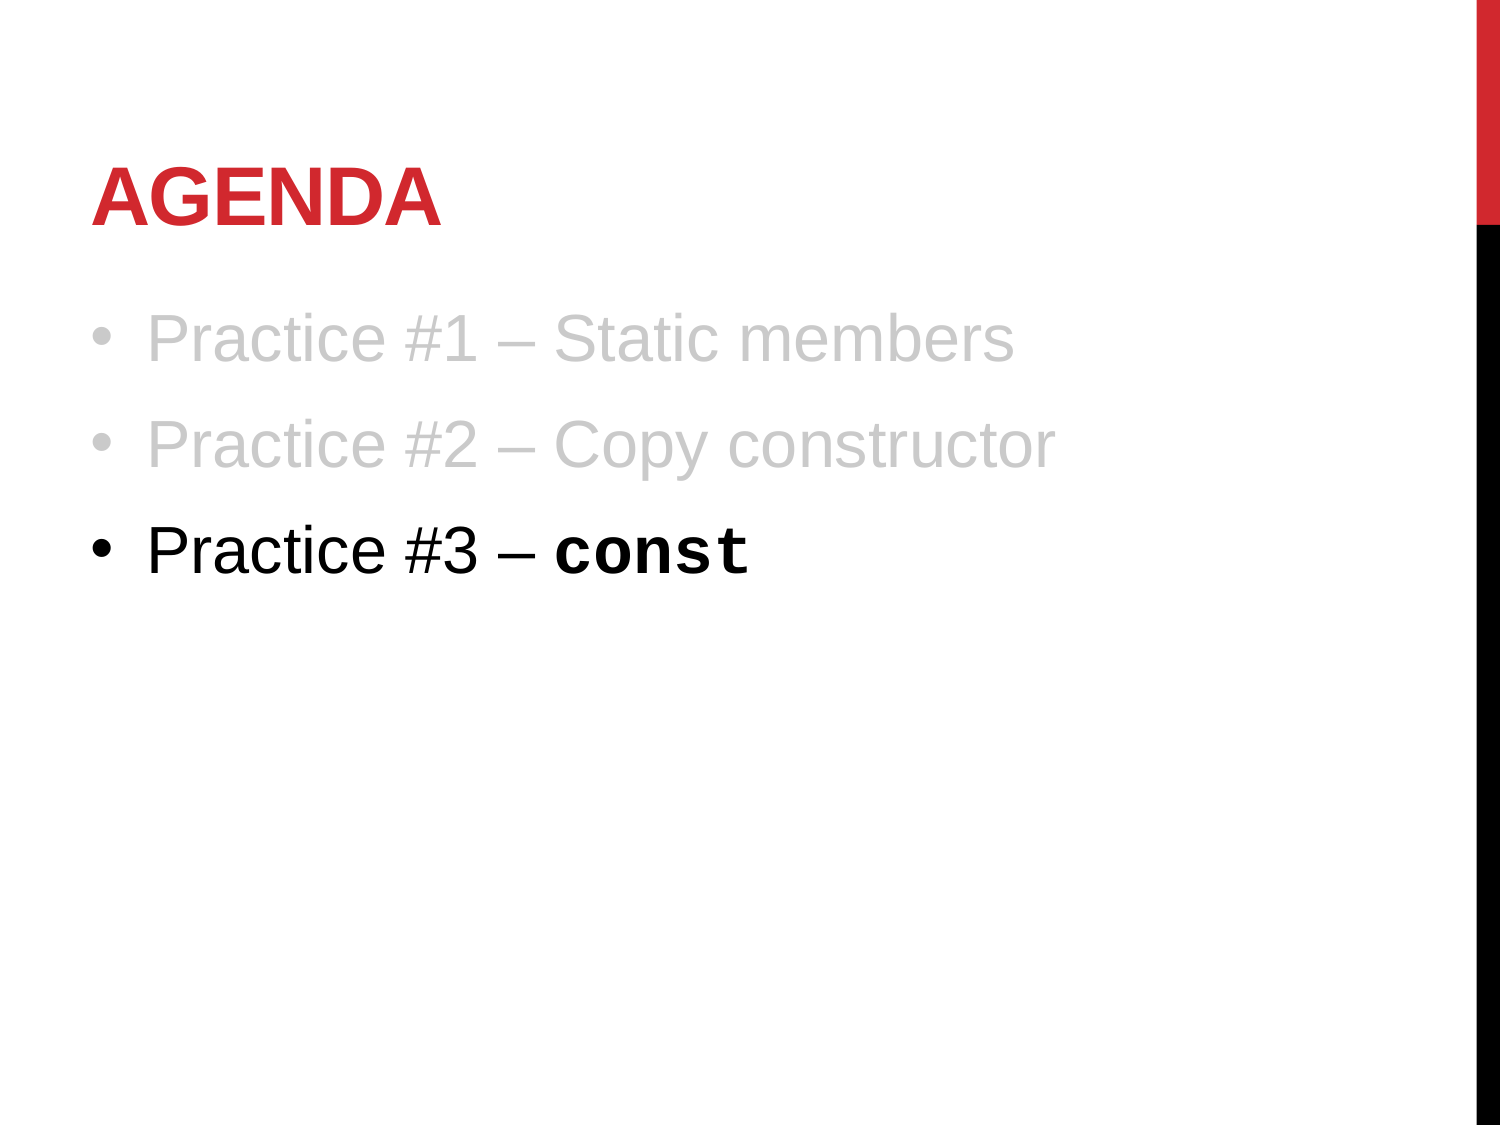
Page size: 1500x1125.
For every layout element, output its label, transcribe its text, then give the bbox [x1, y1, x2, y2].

title Agenda [75, 25, 1025, 250]
list Practice #1 – Static members Practice #2 – Copy constructor Practice #3 – const [75, 287, 1325, 1005]
